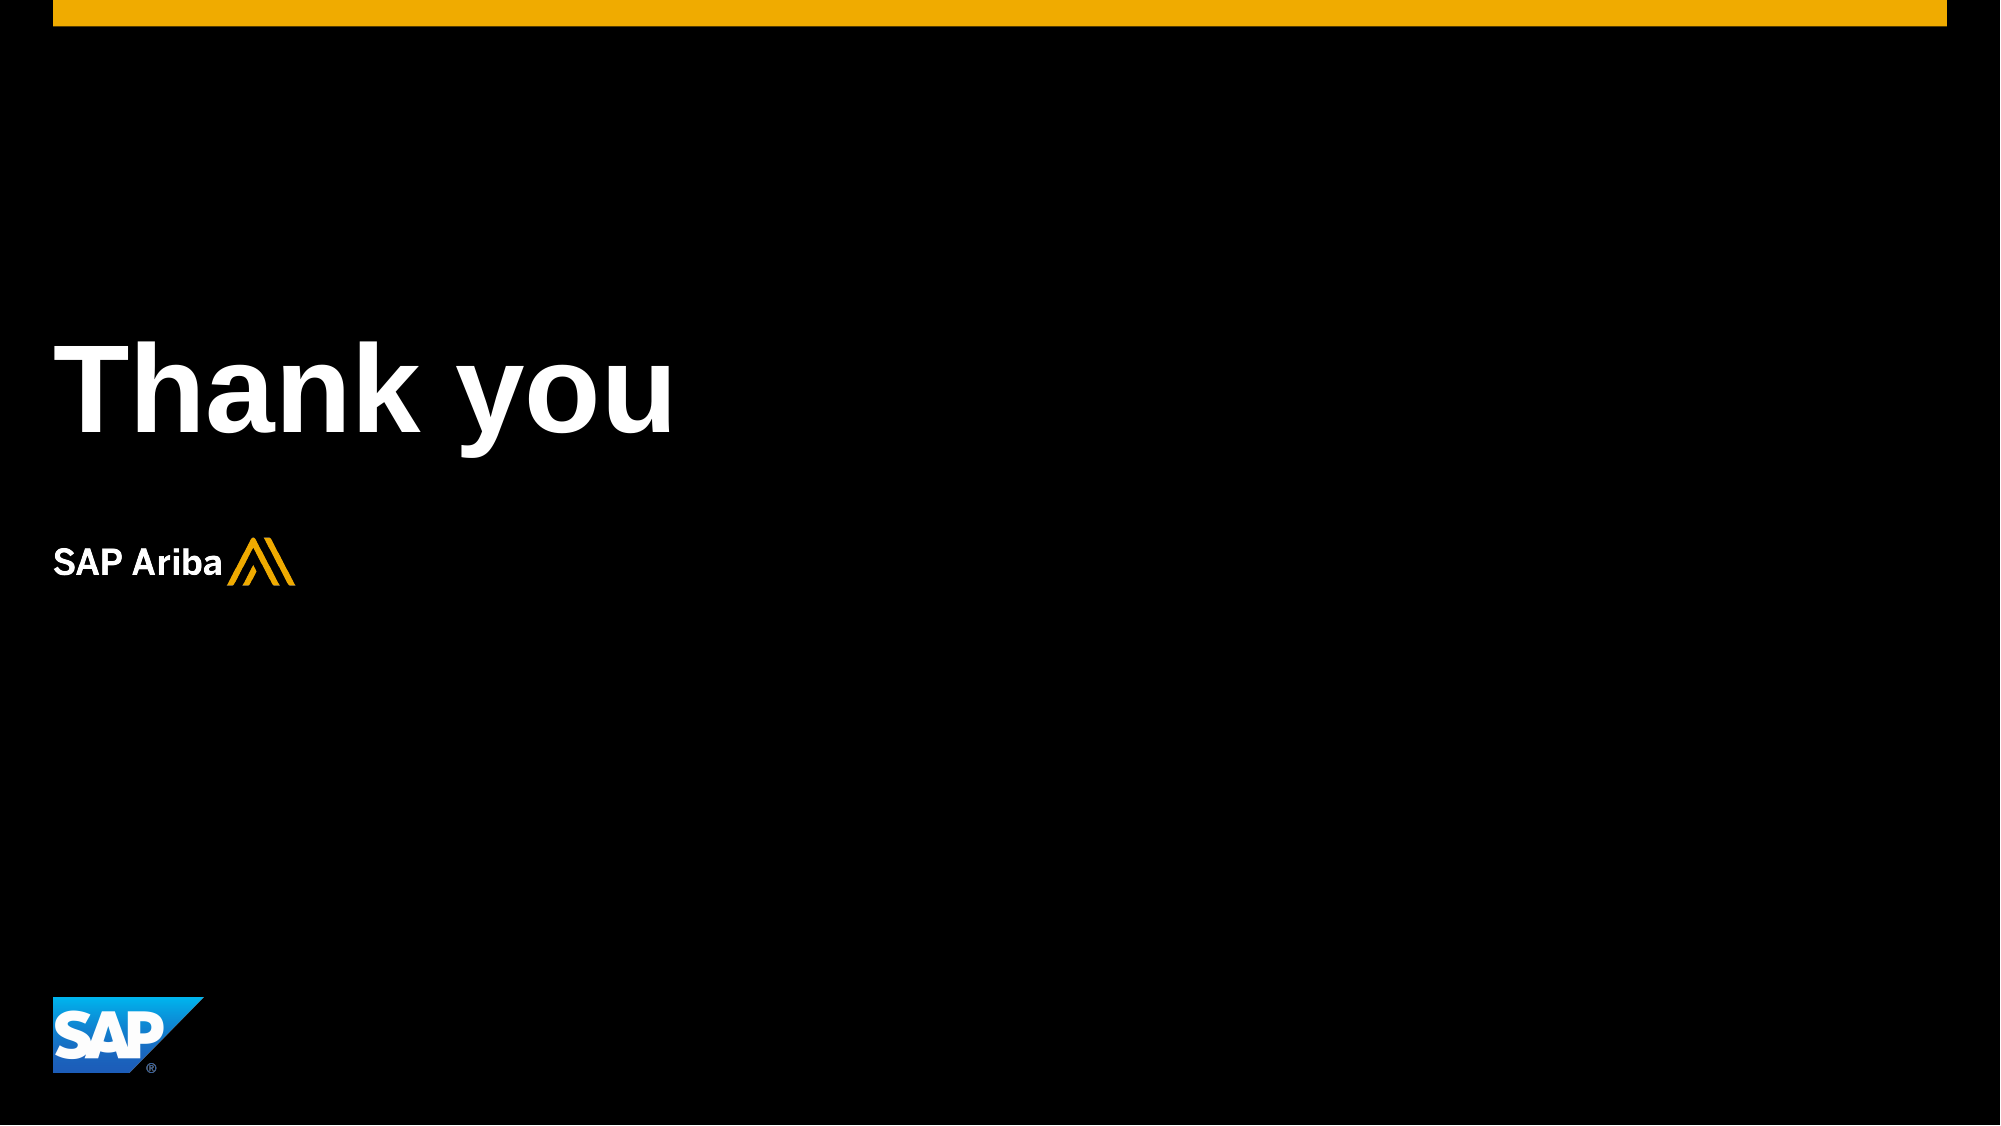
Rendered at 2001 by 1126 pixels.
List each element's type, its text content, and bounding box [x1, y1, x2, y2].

picture [53, 537, 296, 586]
picture [53, 999, 204, 1073]
title Thank you [53, 307, 1235, 459]
